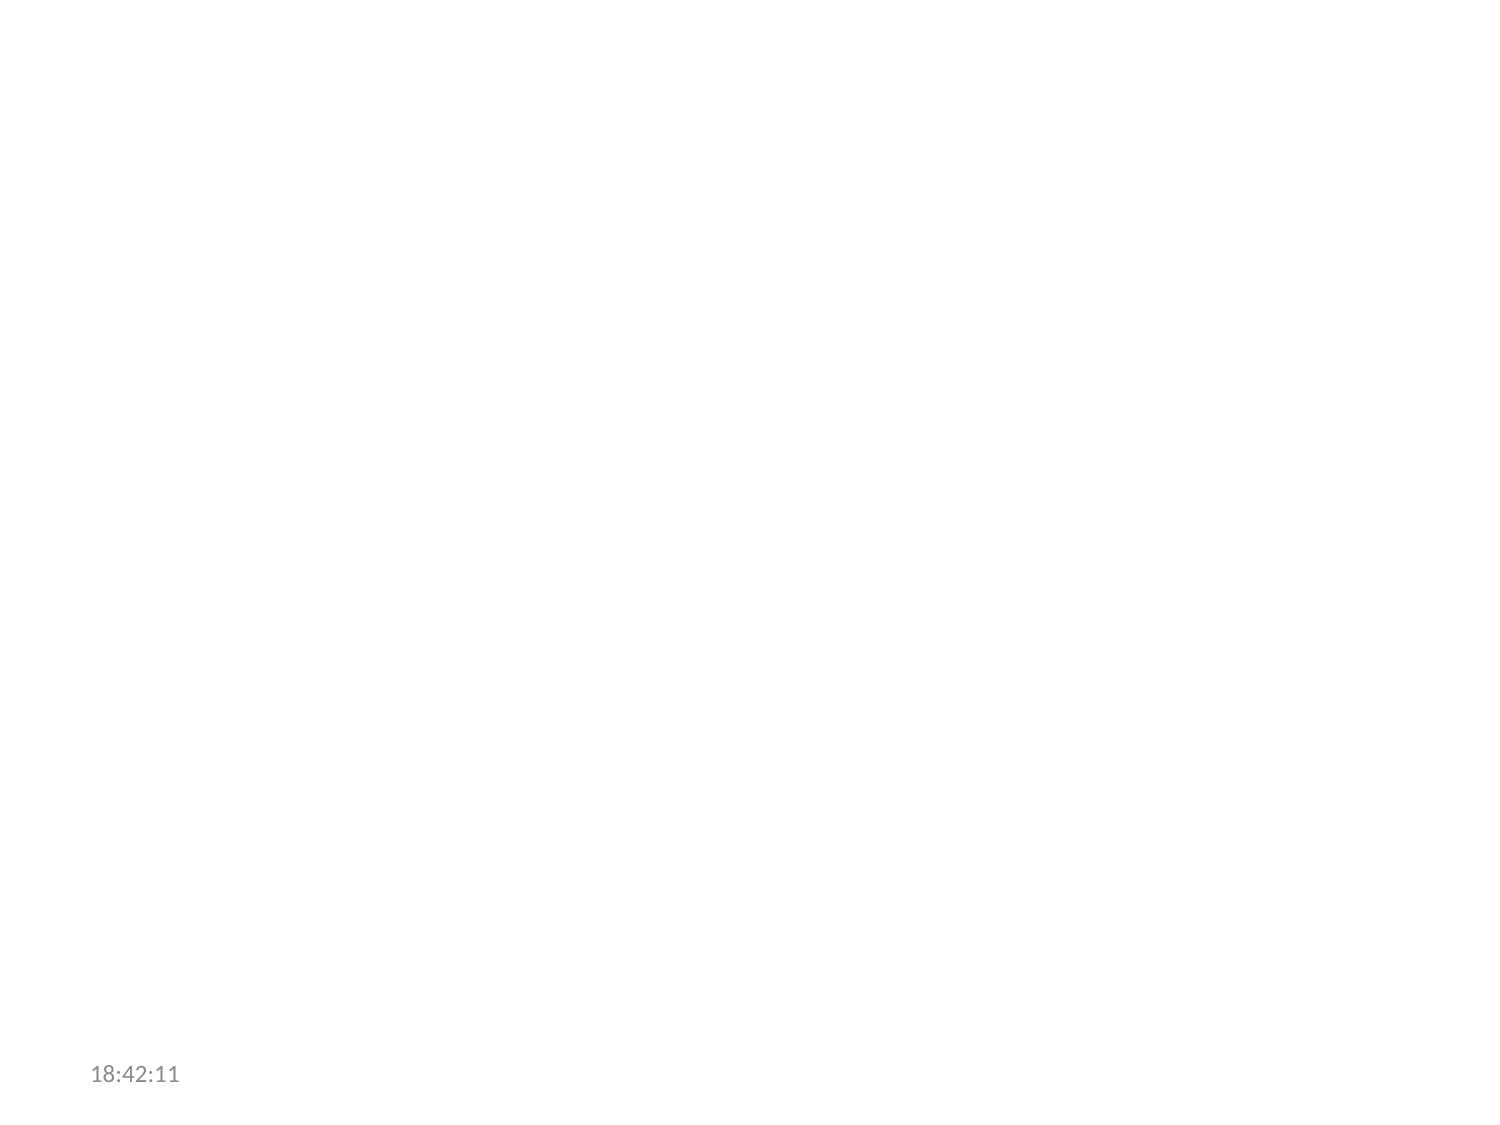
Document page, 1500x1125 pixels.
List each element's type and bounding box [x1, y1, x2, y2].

slide_number [75, 1042, 425, 1103]
